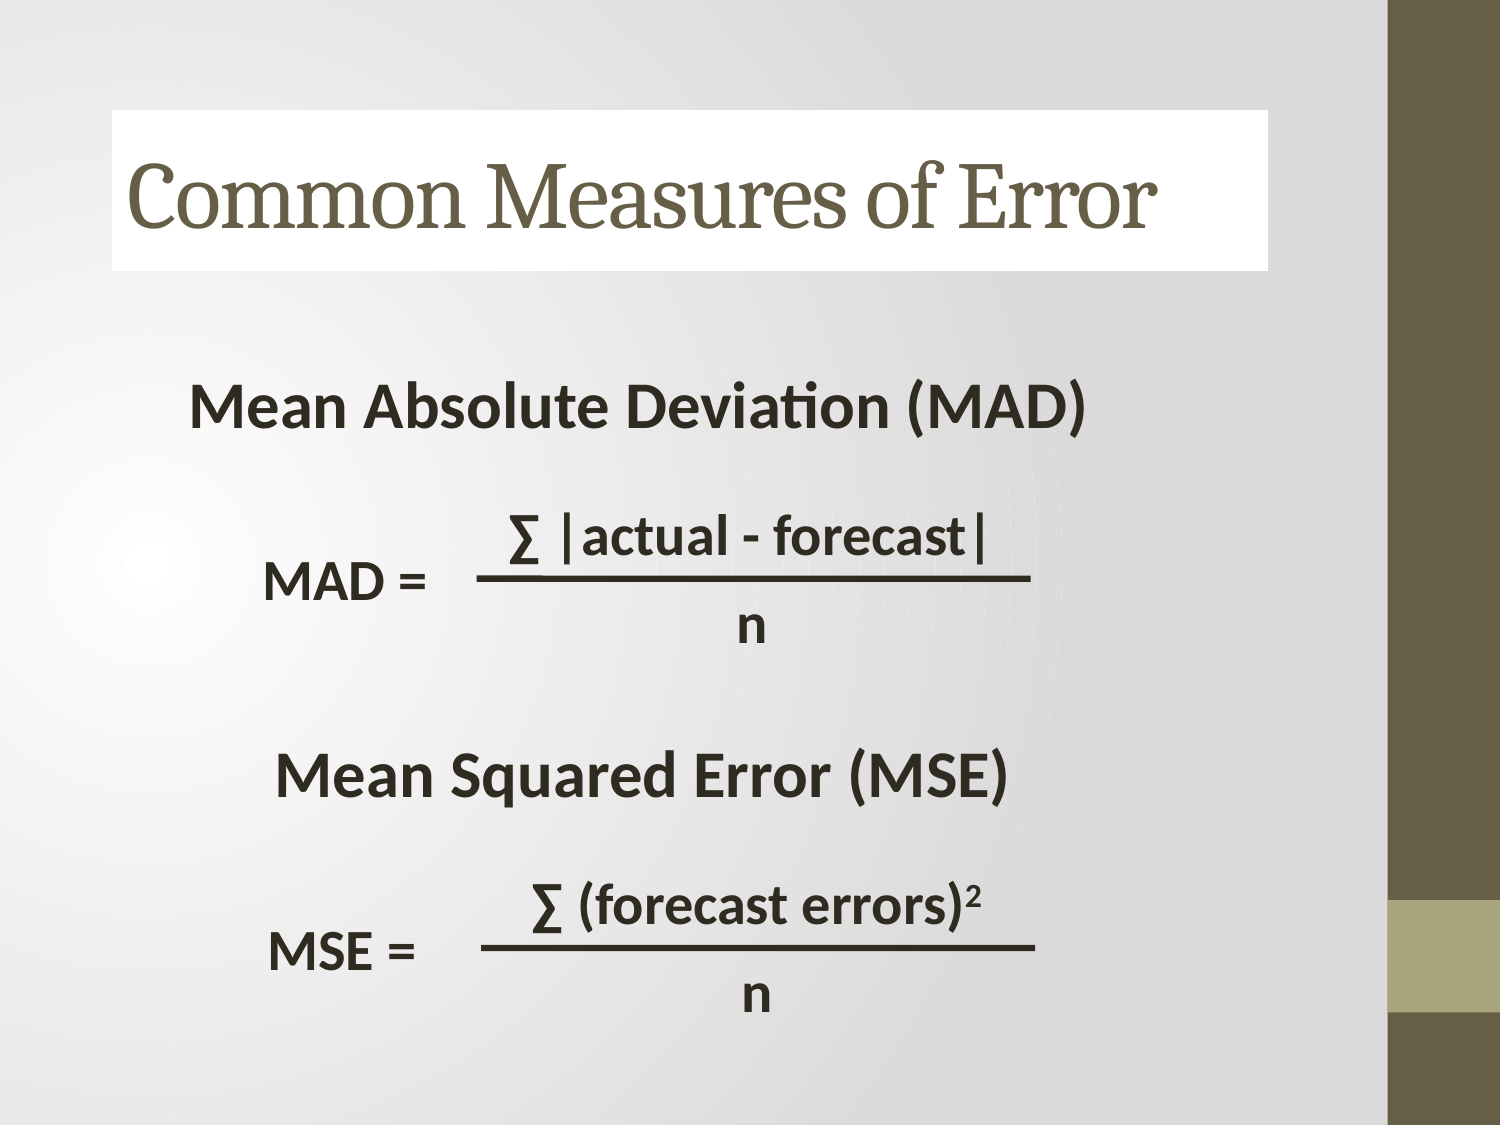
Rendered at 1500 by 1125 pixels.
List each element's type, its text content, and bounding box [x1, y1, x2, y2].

title Common Measures of Error [112, 110, 1268, 271]
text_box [167, 333, 1111, 662]
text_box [250, 702, 1036, 1032]
